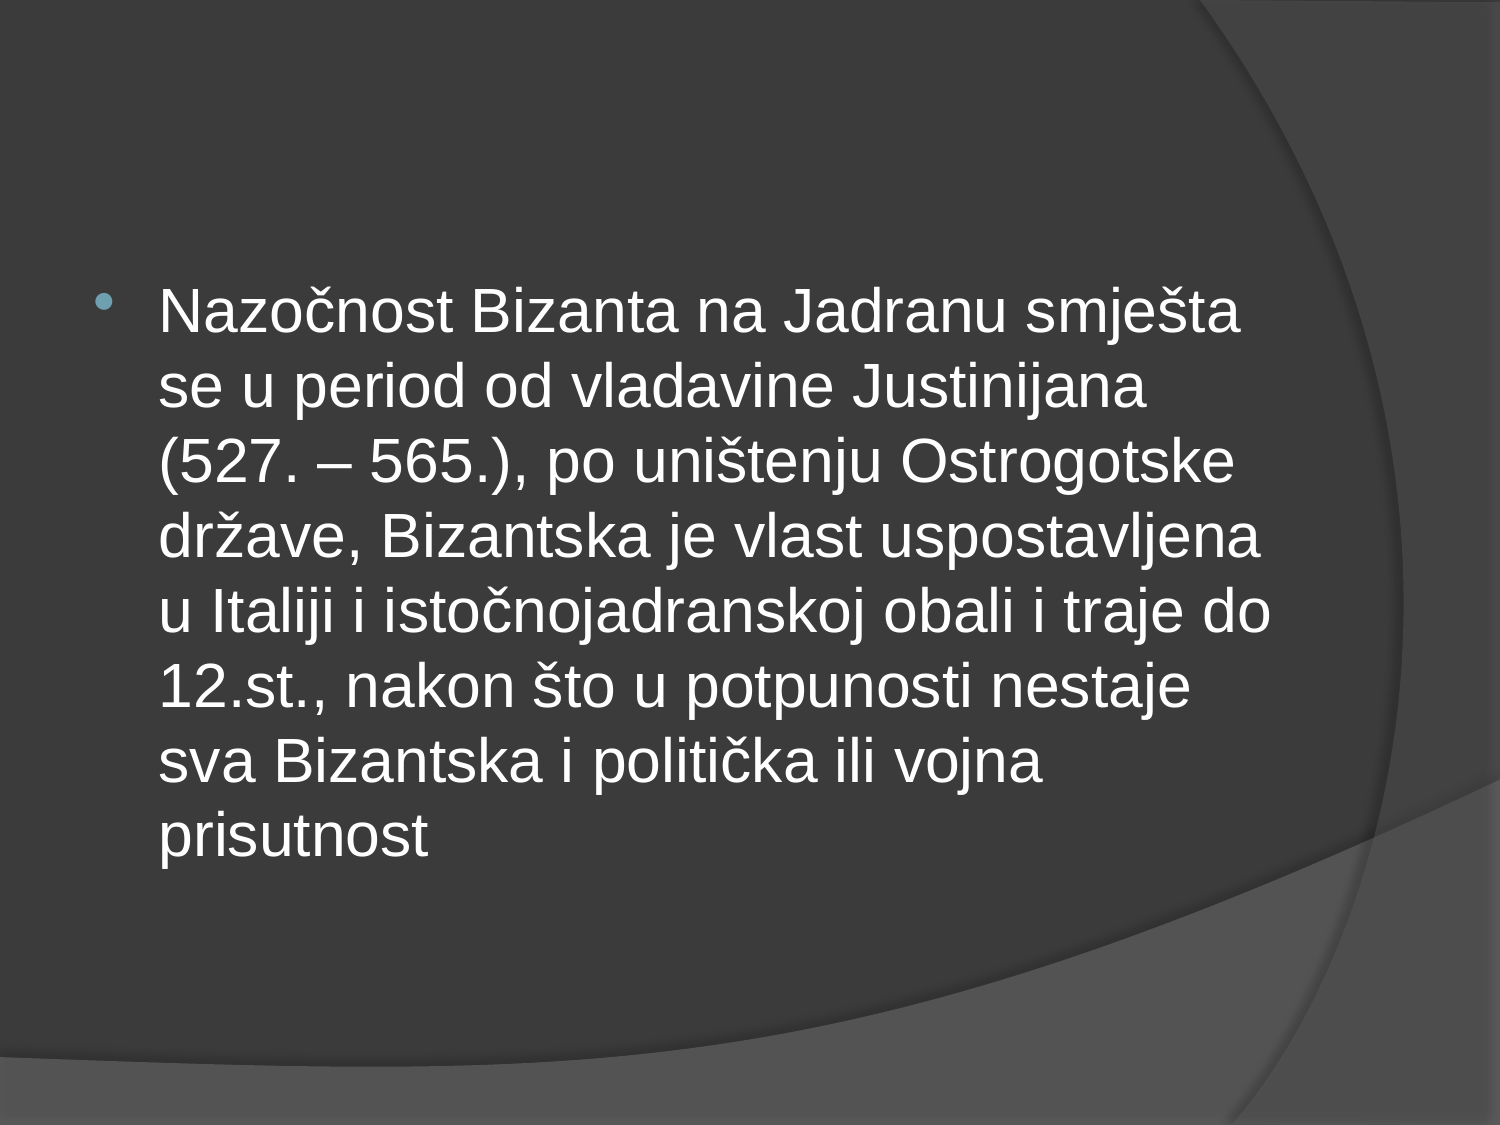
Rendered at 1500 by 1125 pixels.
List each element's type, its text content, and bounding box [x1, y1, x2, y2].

list Nazočnost Bizanta na Jadranu smješta se u period od vladavine Justinijana (527. – 565.), po uništenju Ostrogotske države, Bizantska je vlast uspostavljena u Italiji i istočnojadranskoj obali i traje do 12.st., nakon što u potpunosti nestaje sva Bizantska i politička ili vojna prisutnost [75, 262, 1300, 1005]
